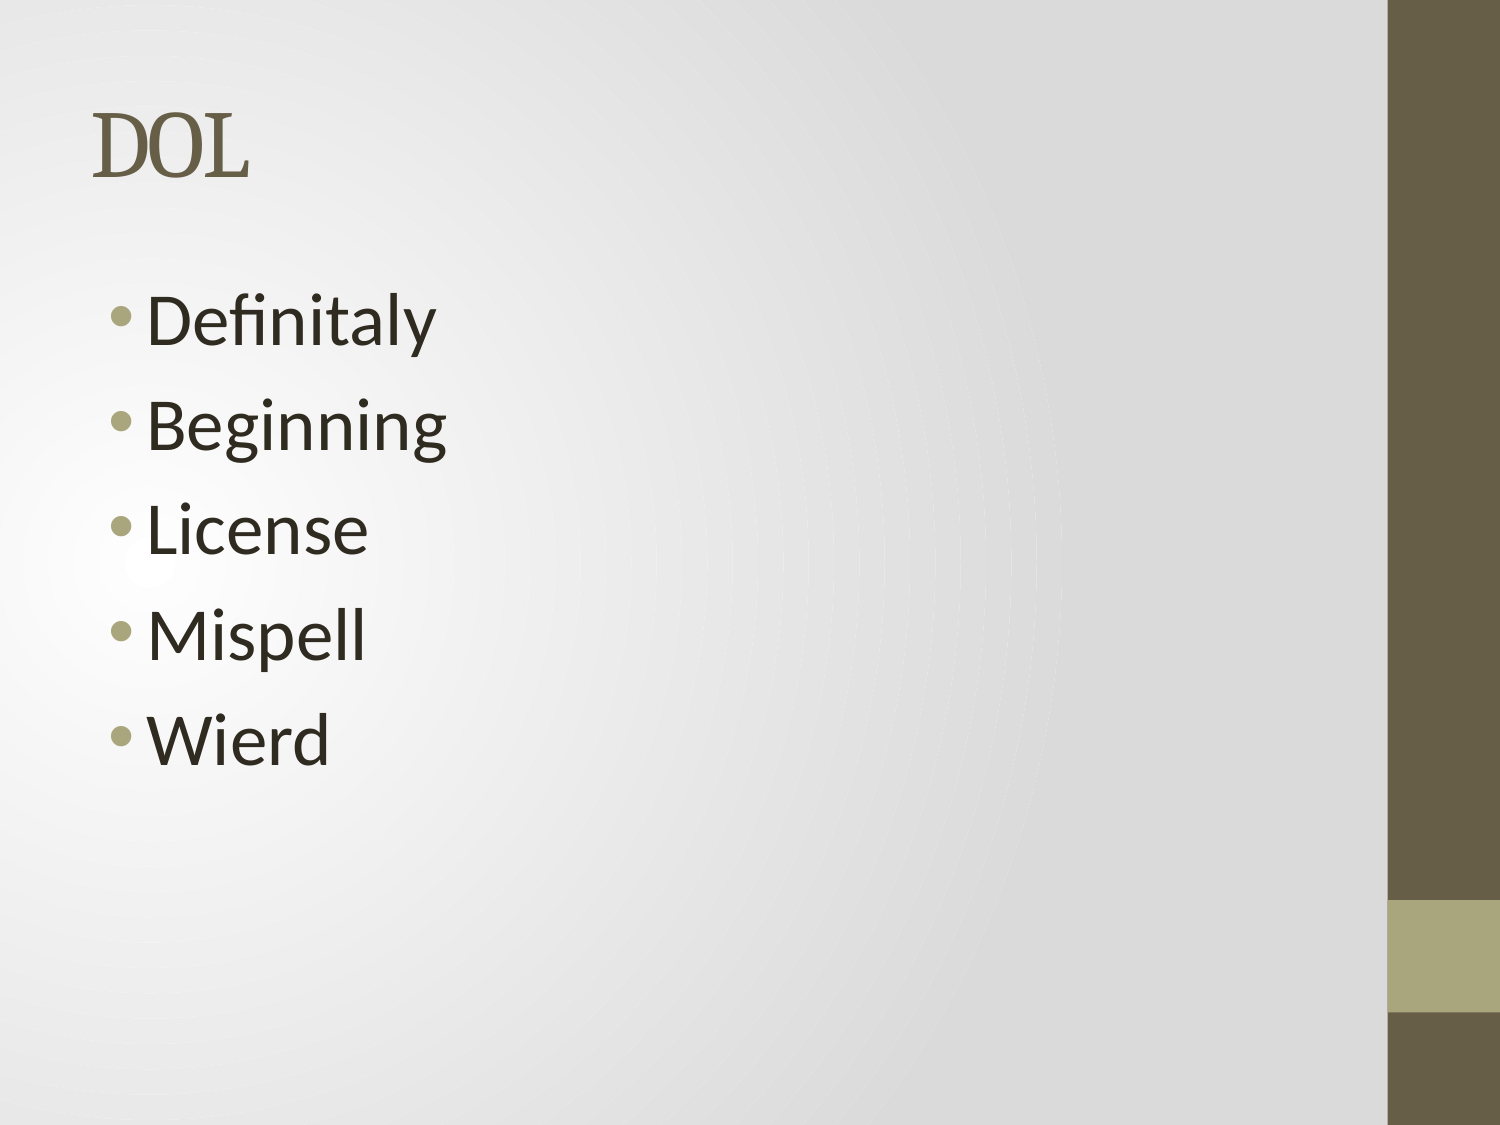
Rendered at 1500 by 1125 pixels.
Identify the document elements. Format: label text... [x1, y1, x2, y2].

list Definitaly Beginning License Mispell Wierd [75, 262, 1325, 1050]
title DOL [75, 45, 1325, 233]
